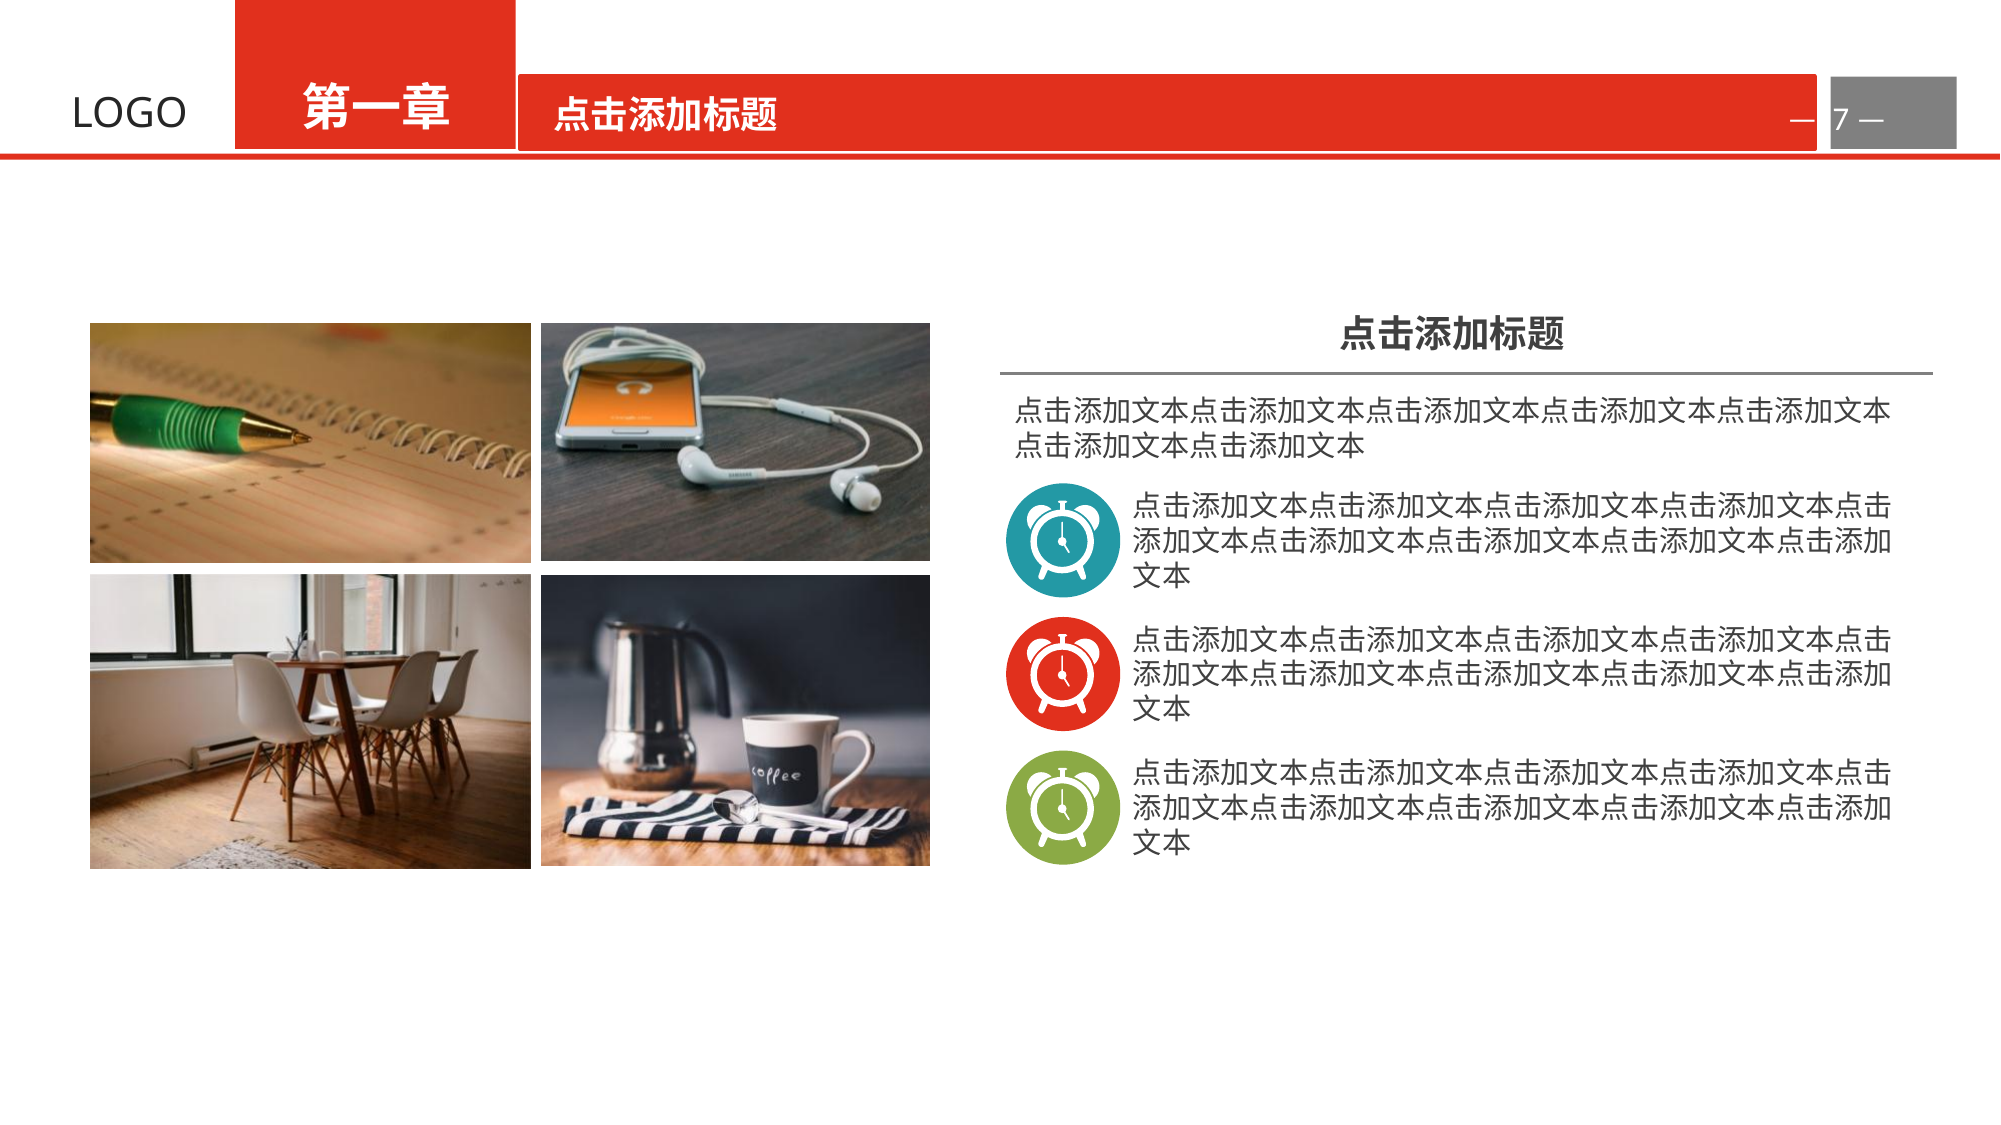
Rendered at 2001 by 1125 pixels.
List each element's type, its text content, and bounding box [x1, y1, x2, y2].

text_box [1829, 145, 1959, 151]
text_box 点击添加标题 [1324, 302, 1609, 363]
text_box 第一章 [270, 68, 483, 143]
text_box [1007, 746, 1934, 869]
text_box 点击添加文本点击添加文本点击添加文本点击添加文本点击添加文本点击添加文本点击添加文本 [999, 385, 1933, 470]
picture [90, 574, 531, 869]
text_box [1007, 613, 1934, 735]
text_box [233, 0, 518, 151]
picture [541, 322, 930, 561]
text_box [1007, 479, 1934, 602]
text_box — 7 — [1772, 89, 2000, 145]
text_box [518, 74, 1817, 151]
text_box [1829, 74, 1959, 89]
picture [541, 575, 930, 867]
text_box LOGO [19, 78, 203, 143]
text_box 点击添加标题 [538, 83, 811, 144]
text_box [0, 152, 2000, 162]
picture [90, 322, 531, 563]
